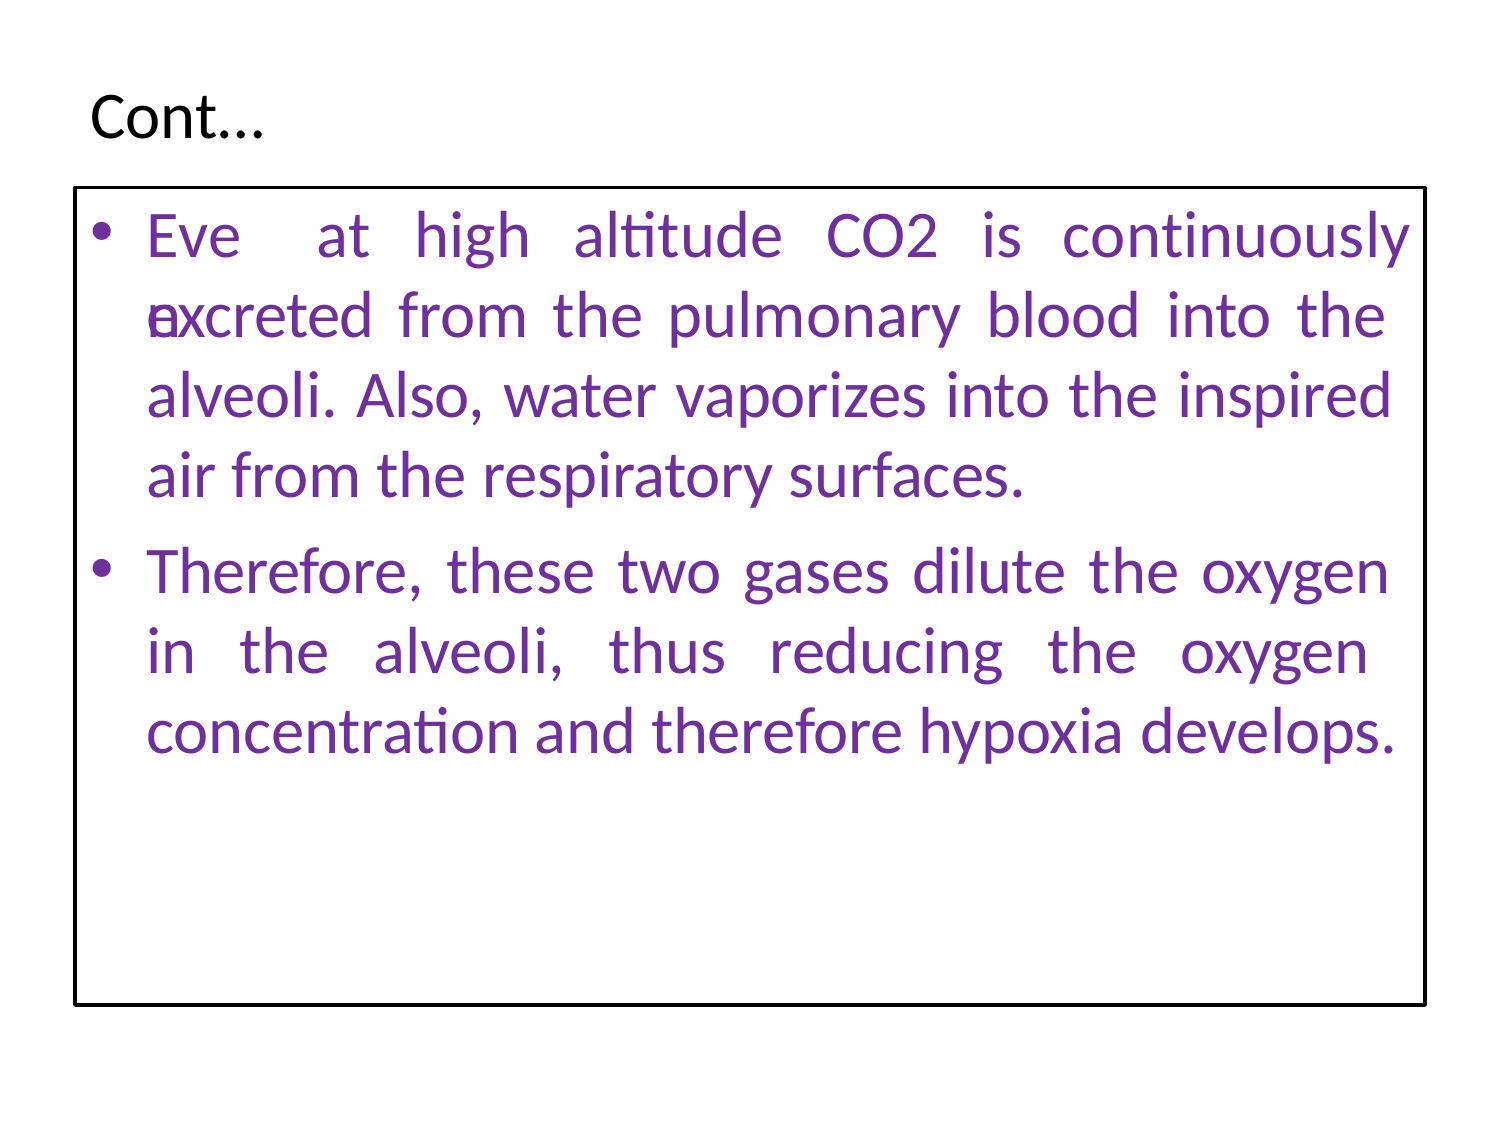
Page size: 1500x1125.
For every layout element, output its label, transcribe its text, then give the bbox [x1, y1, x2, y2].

text_box Cont… [87, 72, 266, 153]
text_box [74, 187, 1425, 1005]
text_box continuously [1060, 190, 1412, 270]
text_box excreted from the pulmonary blood into the alveoli. Also, water vaporizes into the inspired air from the respiratory surfaces. Therefore, these two gases dilute the oxygen in the alveoli, thus reducing the oxygen concentration and therefore hypoxia develops. [87, 270, 1413, 767]
text_box Even [87, 190, 278, 270]
text_box at high altitude CO2 is [314, 190, 1023, 270]
